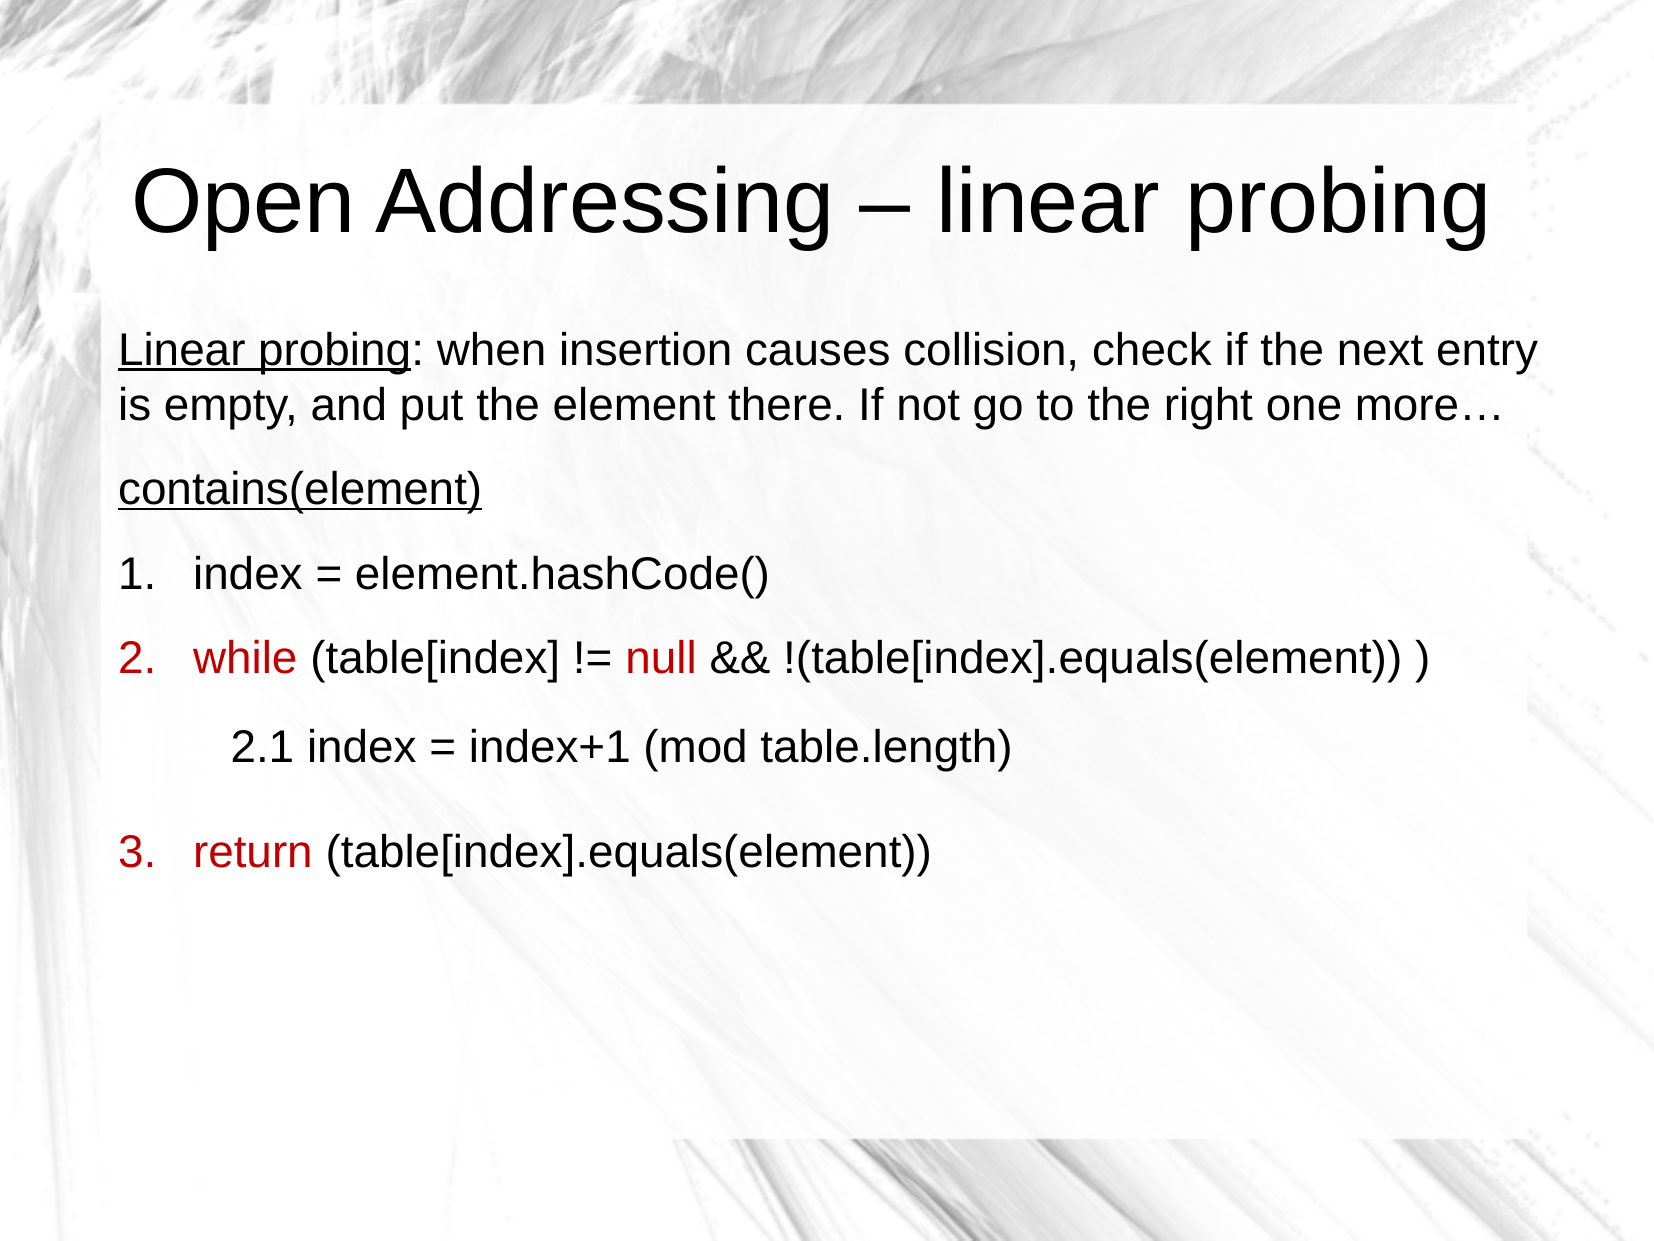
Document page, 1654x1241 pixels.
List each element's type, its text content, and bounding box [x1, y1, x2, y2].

title Open Addressing – linear probing [118, 112, 1506, 281]
list Linear probing: when insertion causes collision, check if the next entry is empty, and put the element there. If not go to the right one more… contains(element) index = element.hashCode() while (table[index] != null && !(table[index].equals(element)) ) 2.1 index = index+1 (mod table.length) return (table[index].equals(element)) [118, 319, 1571, 1102]
picture [0, 0, 1654, 1241]
